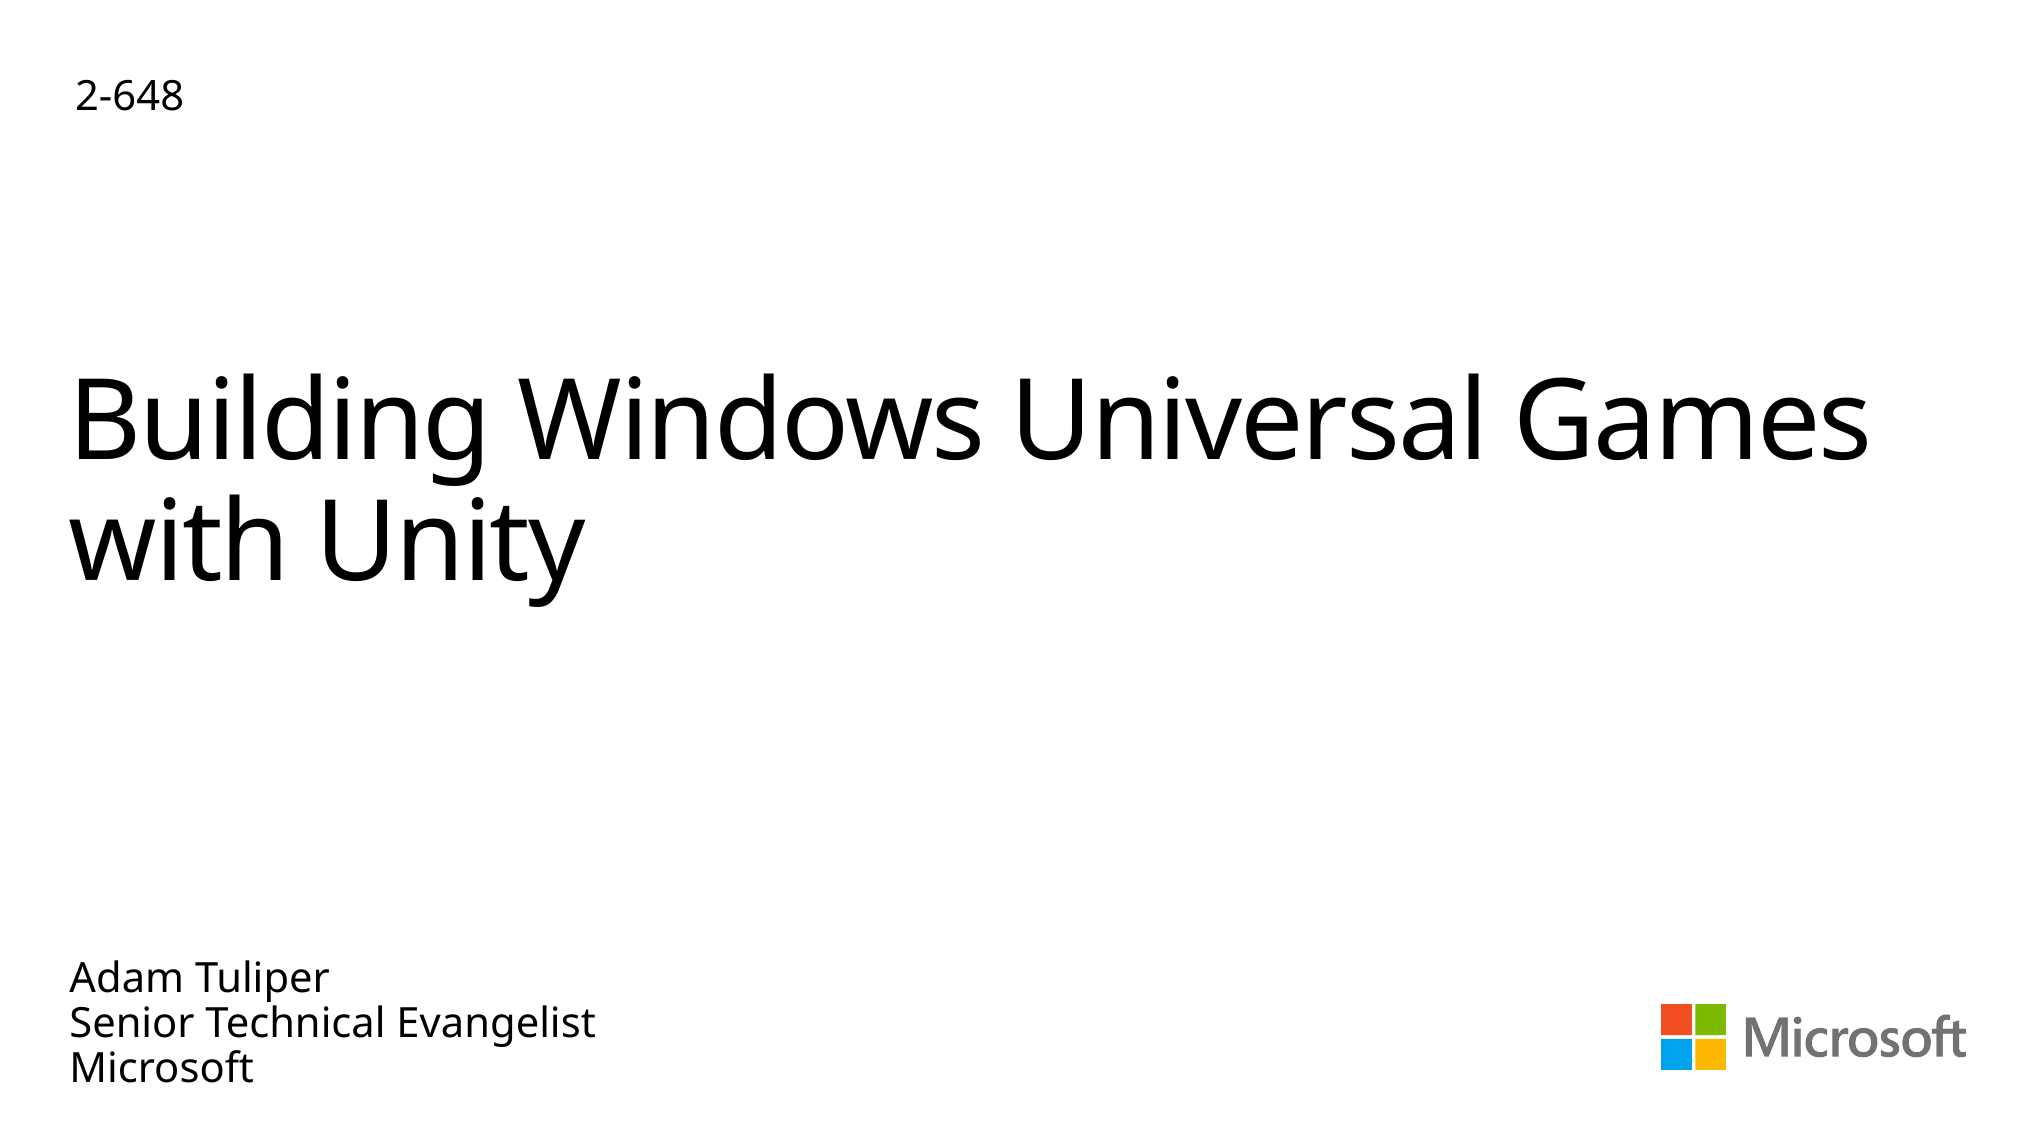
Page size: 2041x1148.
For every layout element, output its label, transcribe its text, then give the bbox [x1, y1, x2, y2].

list 2-648 [45, 50, 645, 145]
title Building Windows Universal Games with Unity [45, 347, 1996, 649]
subtitle Adam Tuliper Senior Technical Evangelist Microsoft [45, 961, 695, 1110]
picture [1661, 1004, 1966, 1070]
